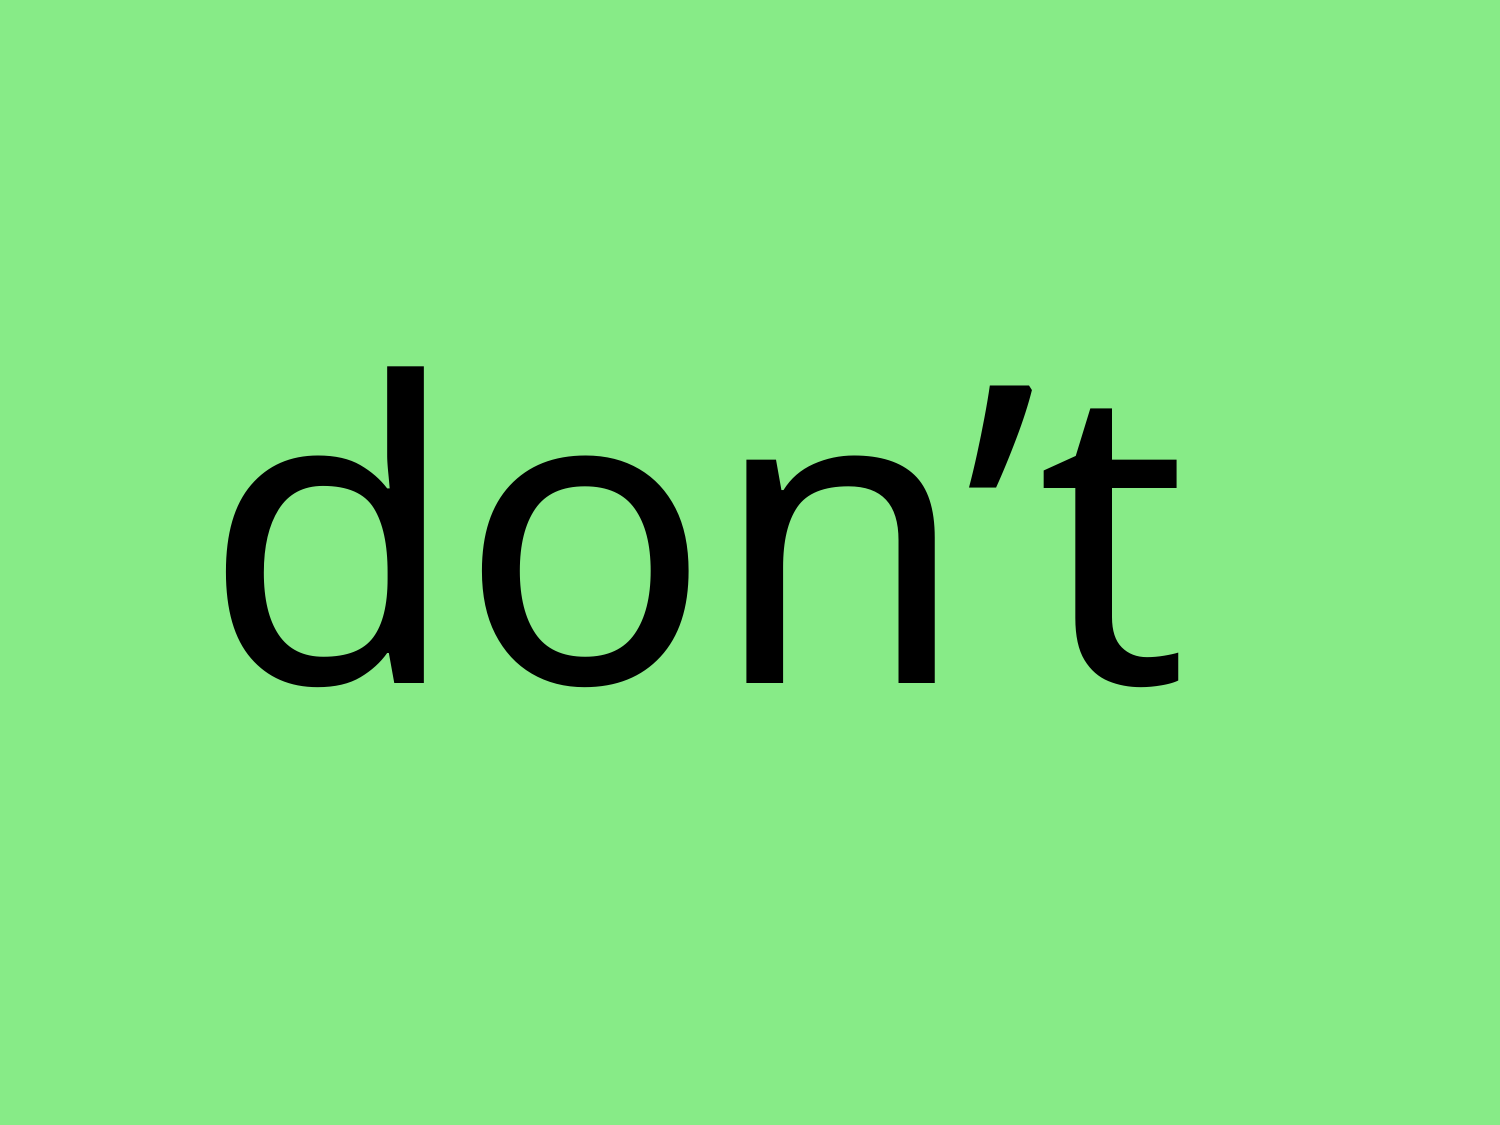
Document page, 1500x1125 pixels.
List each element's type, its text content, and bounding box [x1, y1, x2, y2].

text_box don’t [41, 259, 1459, 775]
